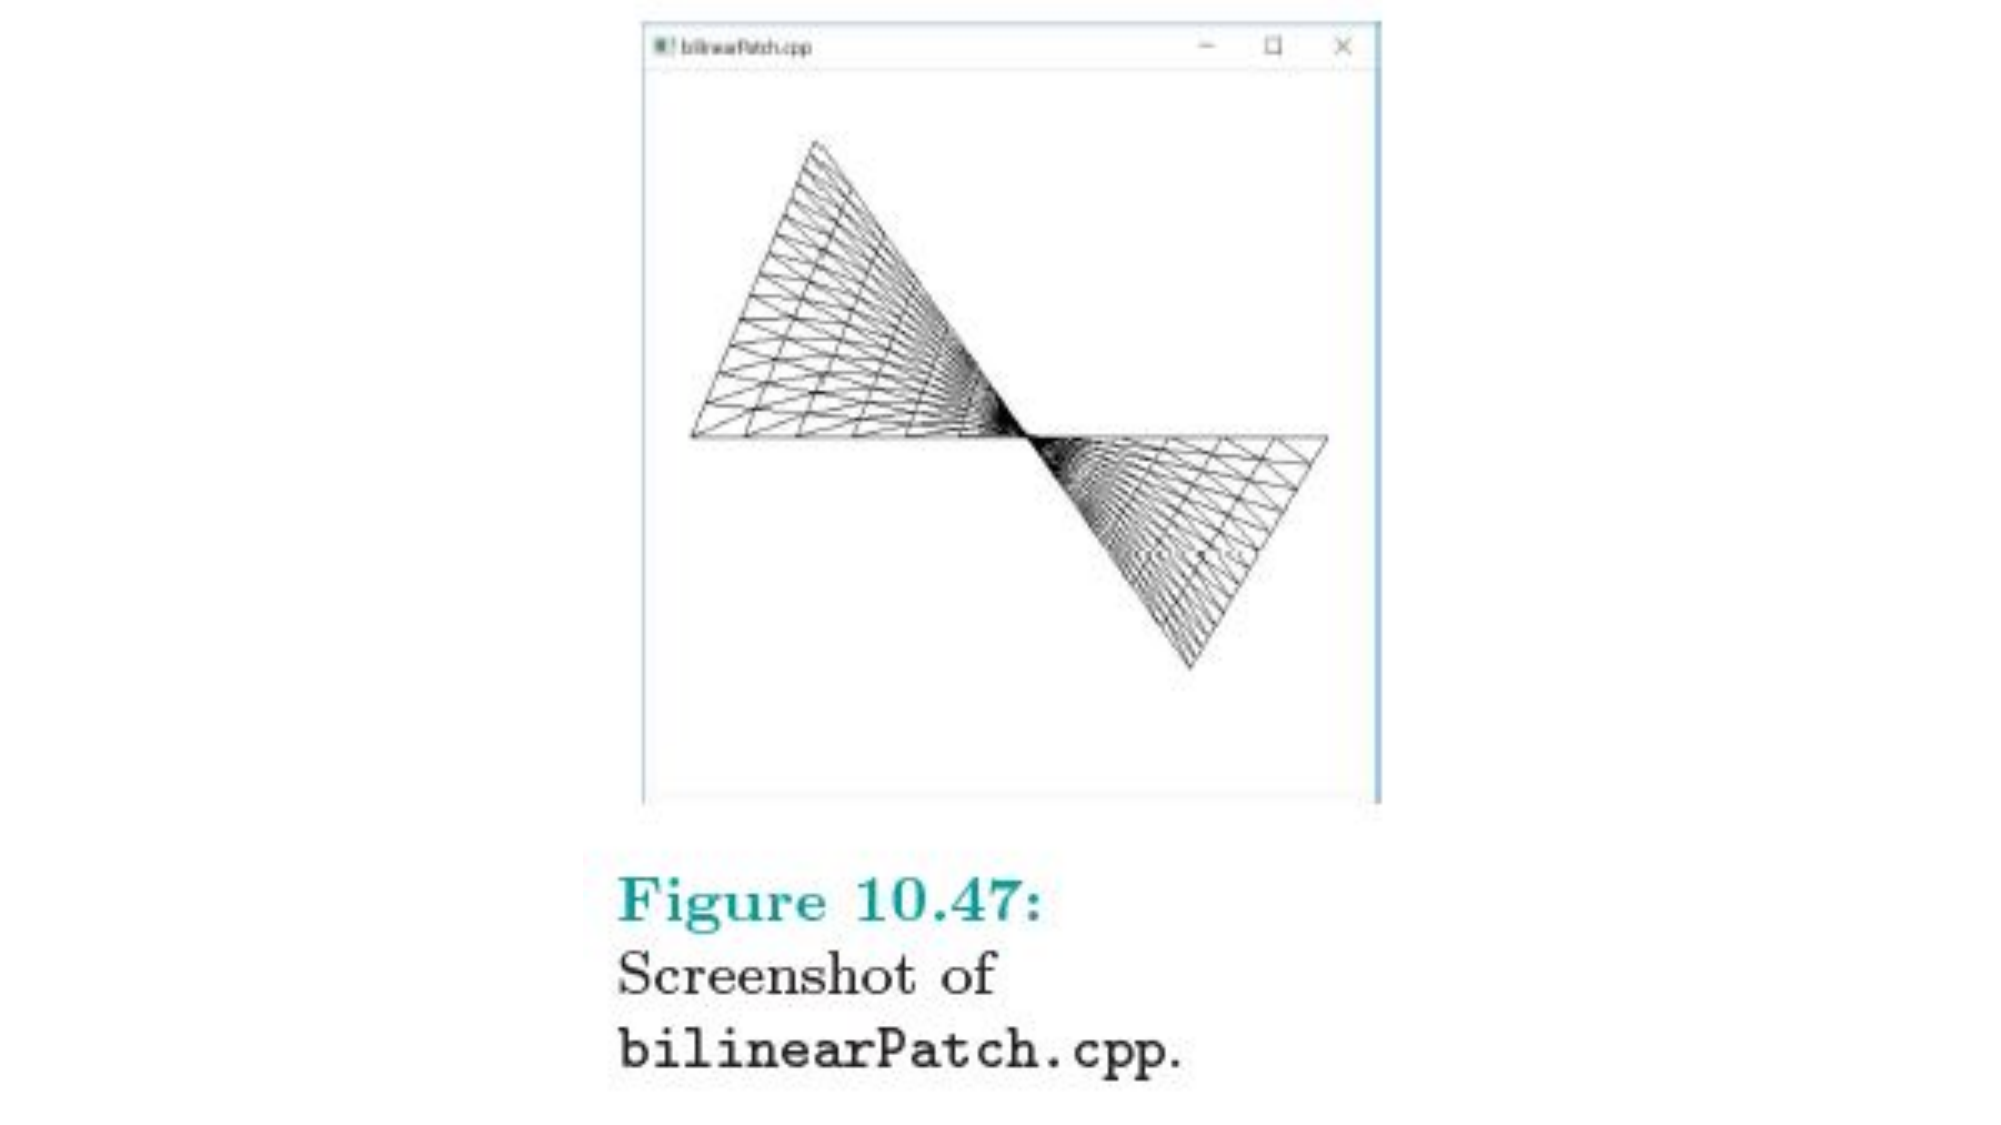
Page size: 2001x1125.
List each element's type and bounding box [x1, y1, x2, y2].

picture [583, 0, 1416, 1125]
